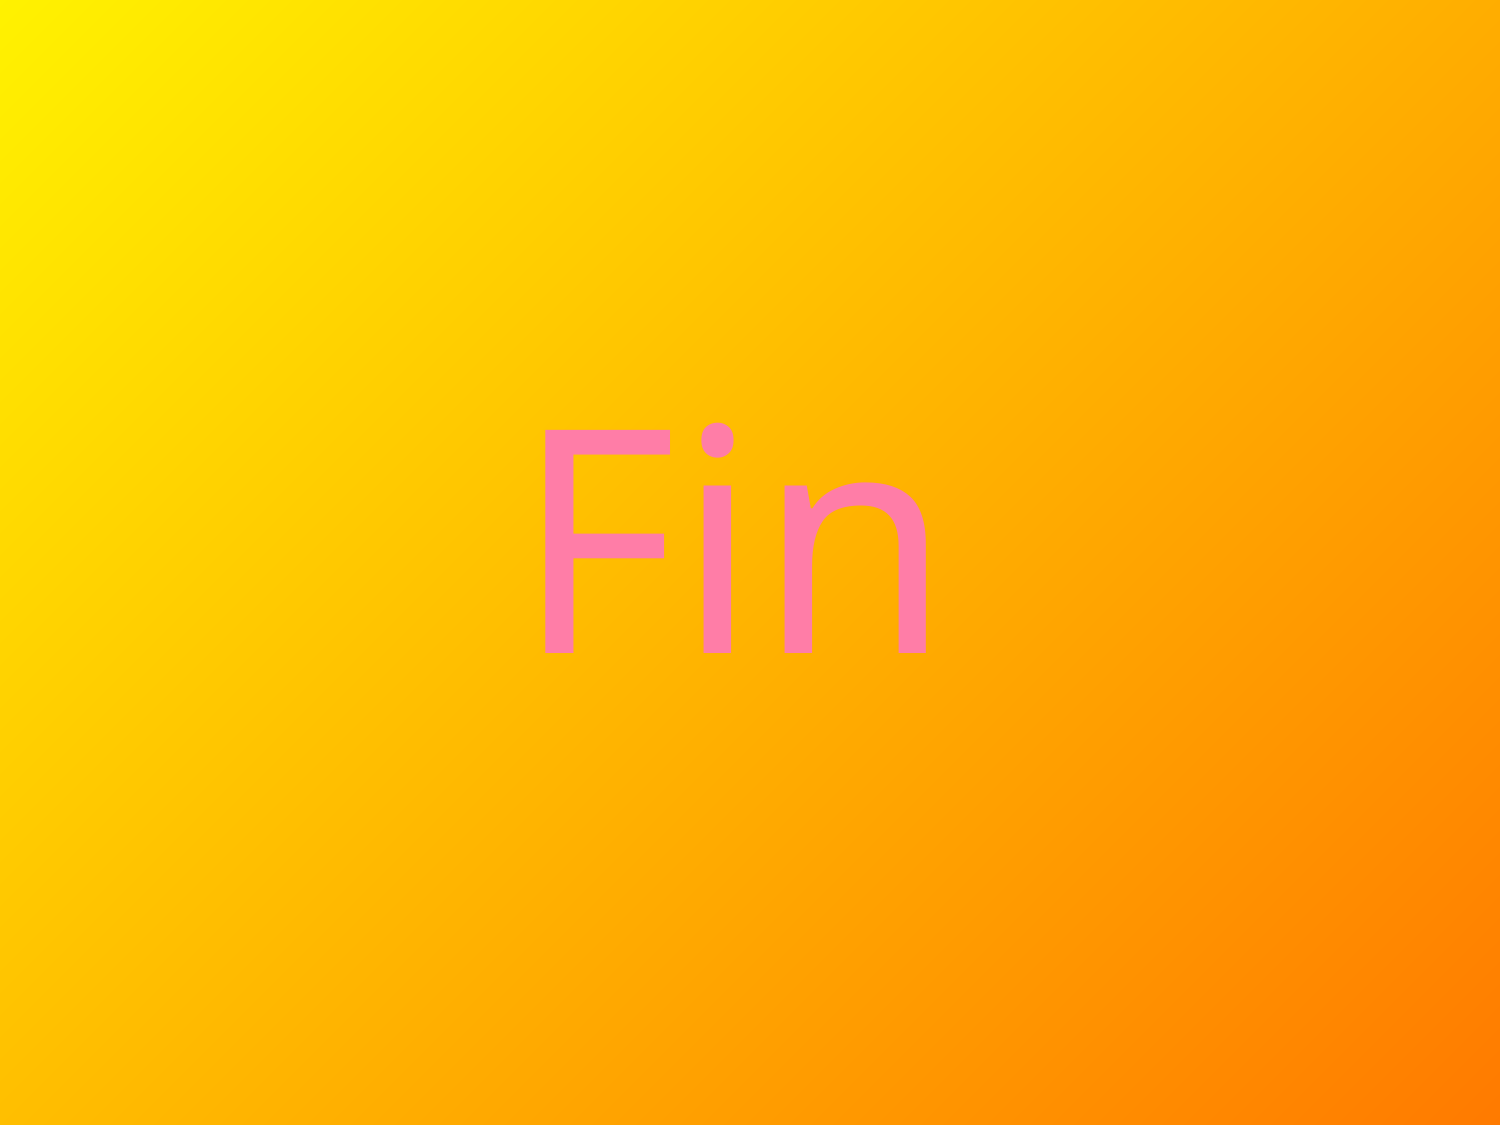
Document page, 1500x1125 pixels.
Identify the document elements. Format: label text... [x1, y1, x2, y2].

title Fin [87, 112, 1300, 944]
